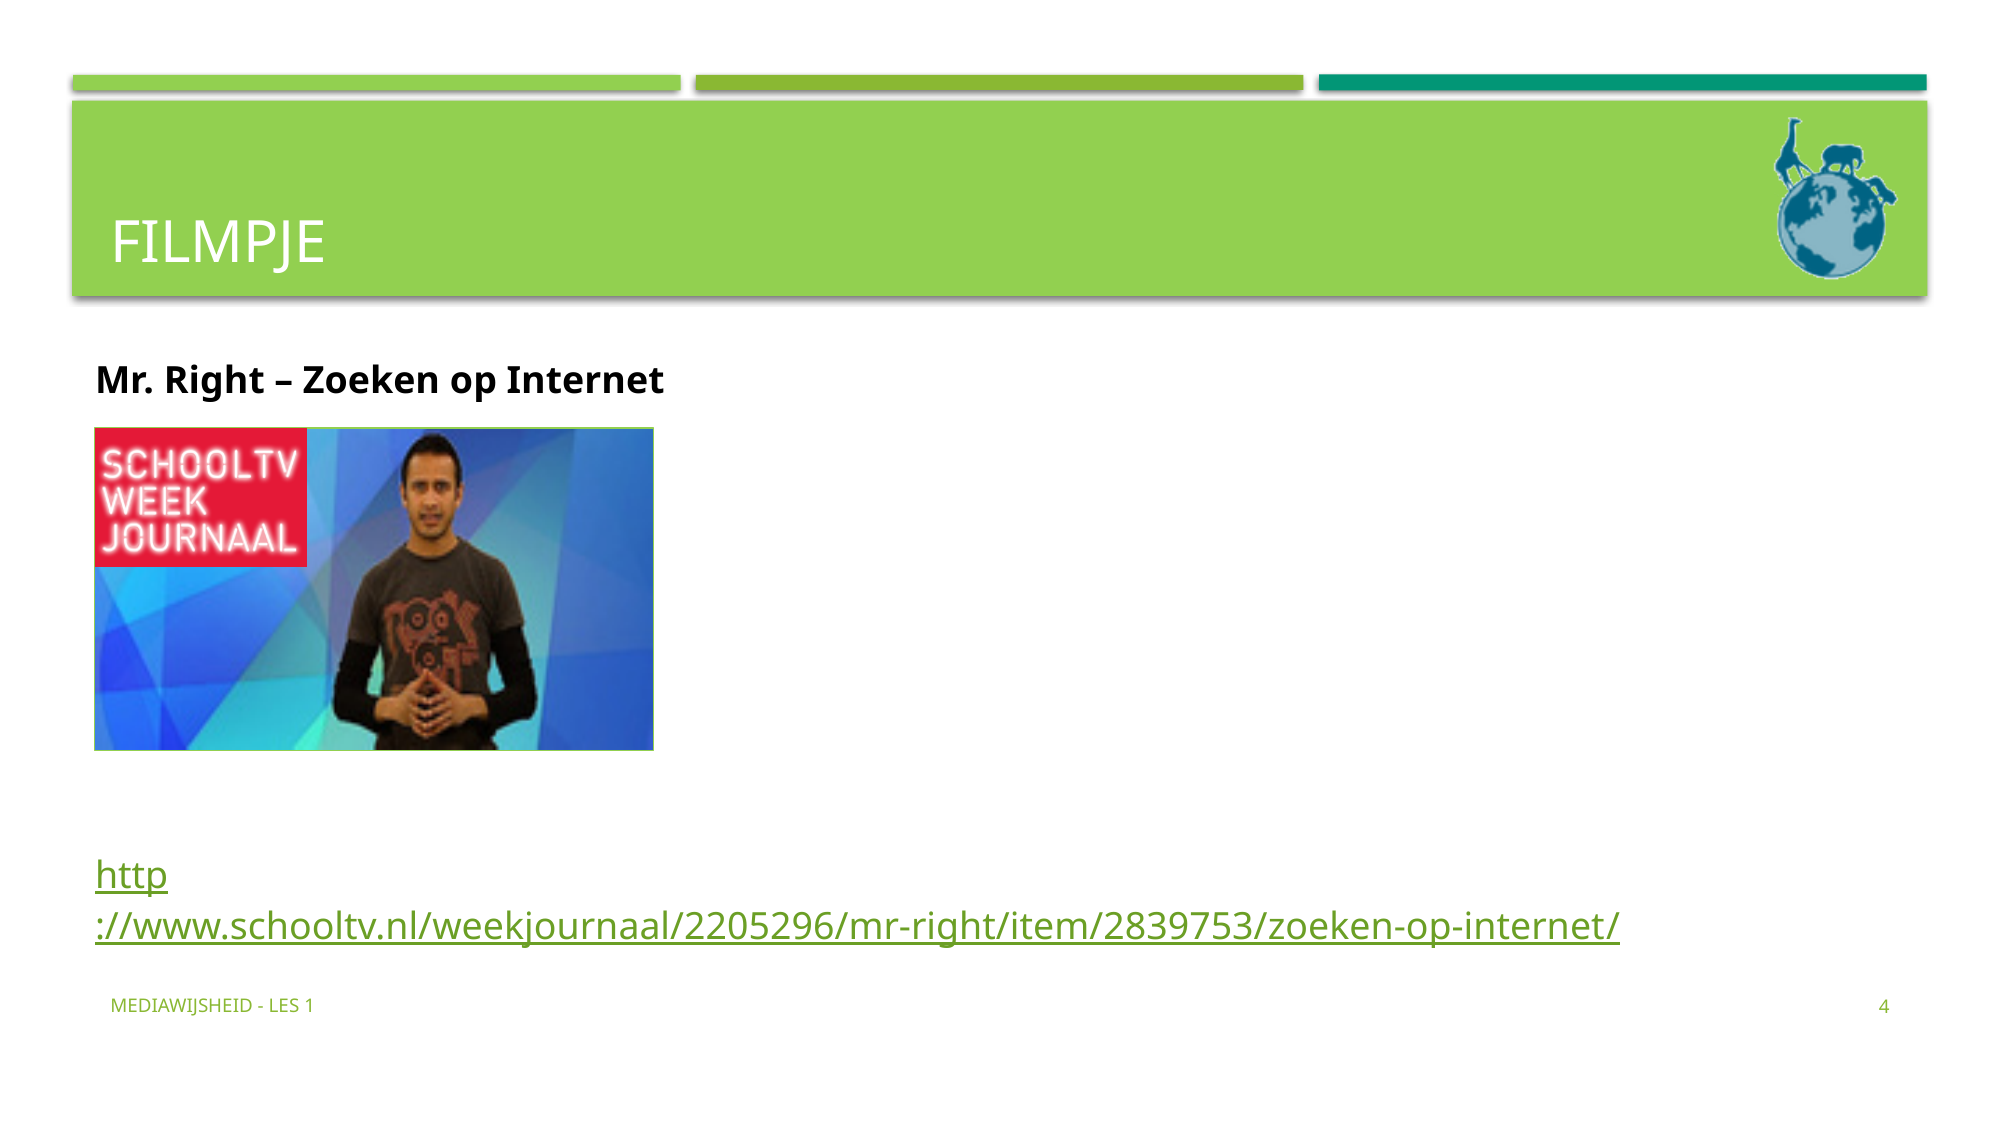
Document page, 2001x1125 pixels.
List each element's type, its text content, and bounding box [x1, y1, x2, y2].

slide_number 4 [1732, 977, 1905, 1037]
text_box Mr. Right – Zoeken op Internet http://www.schooltv.nl/weekjournaal/2205296/mr-right/item/2839753/zoeken-op-internet/ [80, 348, 1655, 1096]
title Filmpje [95, 115, 1747, 282]
picture [1752, 102, 1921, 282]
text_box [94, 428, 654, 751]
